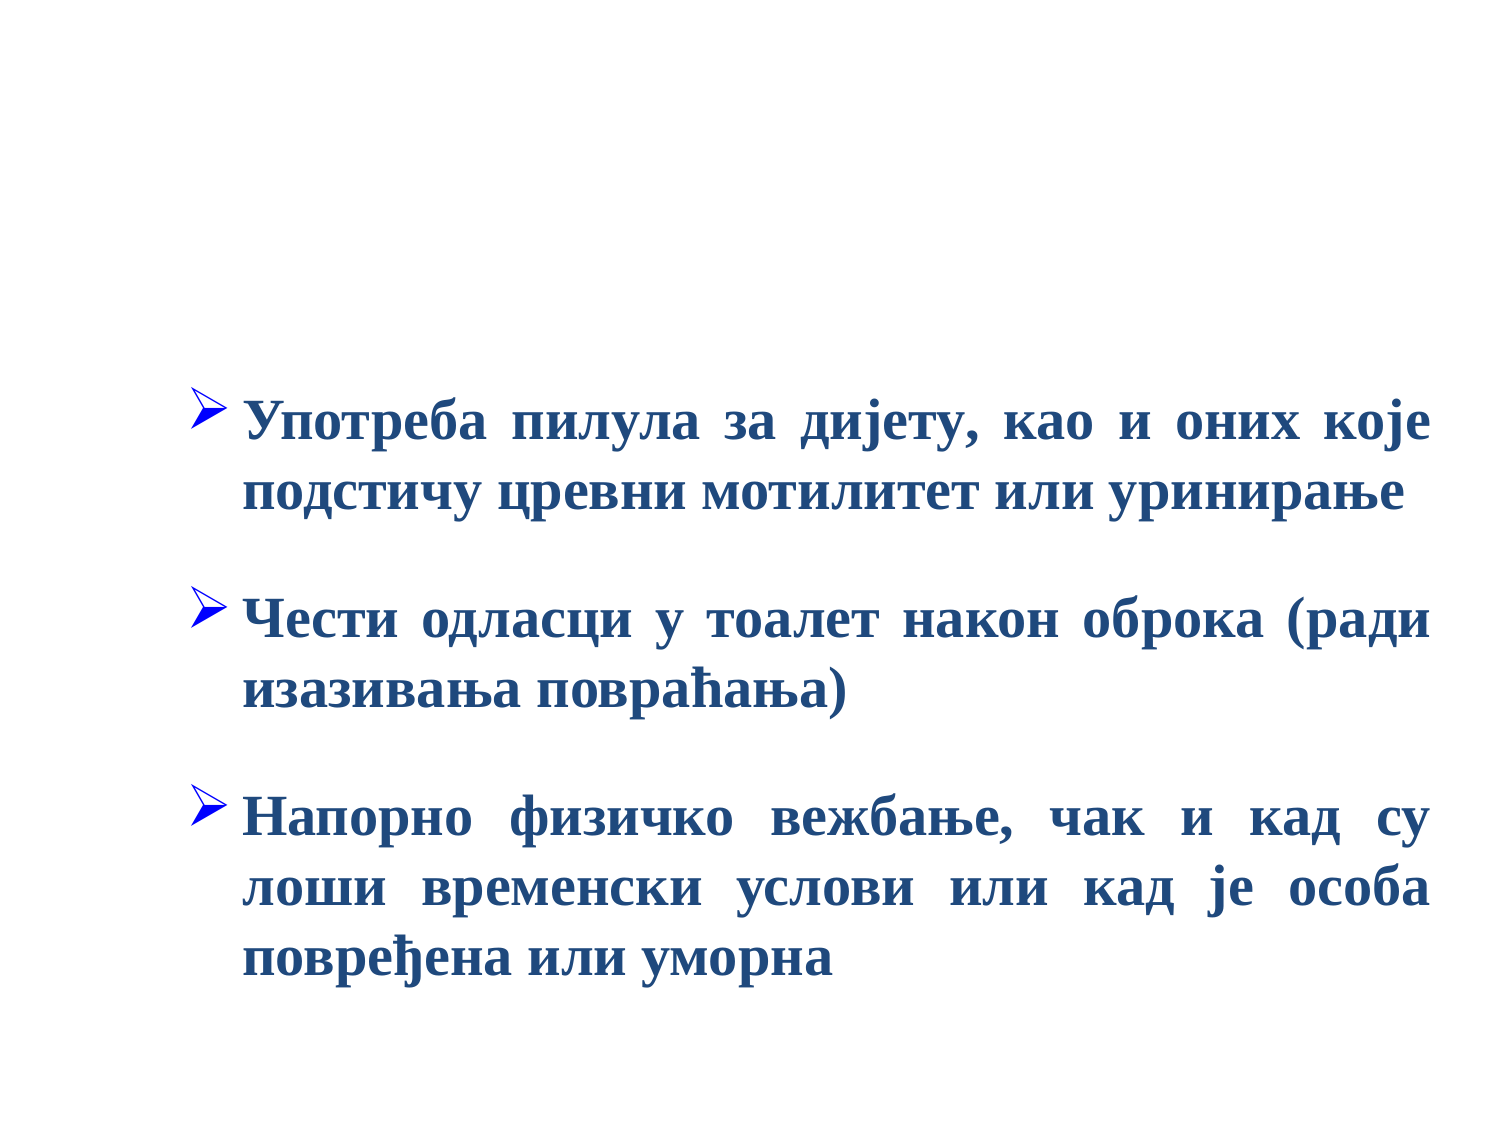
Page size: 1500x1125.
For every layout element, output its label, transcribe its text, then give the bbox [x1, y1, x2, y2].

list Употреба пилула за дијету, као и оних које подстичу цревни мотилитет или уринирање Чести одласци у тоалет након оброка (ради изазивања повраћања) Напорно физичко вежбање, чак и кад су лоши временски услови или кад је особа повређена или уморна [171, 373, 1447, 1049]
